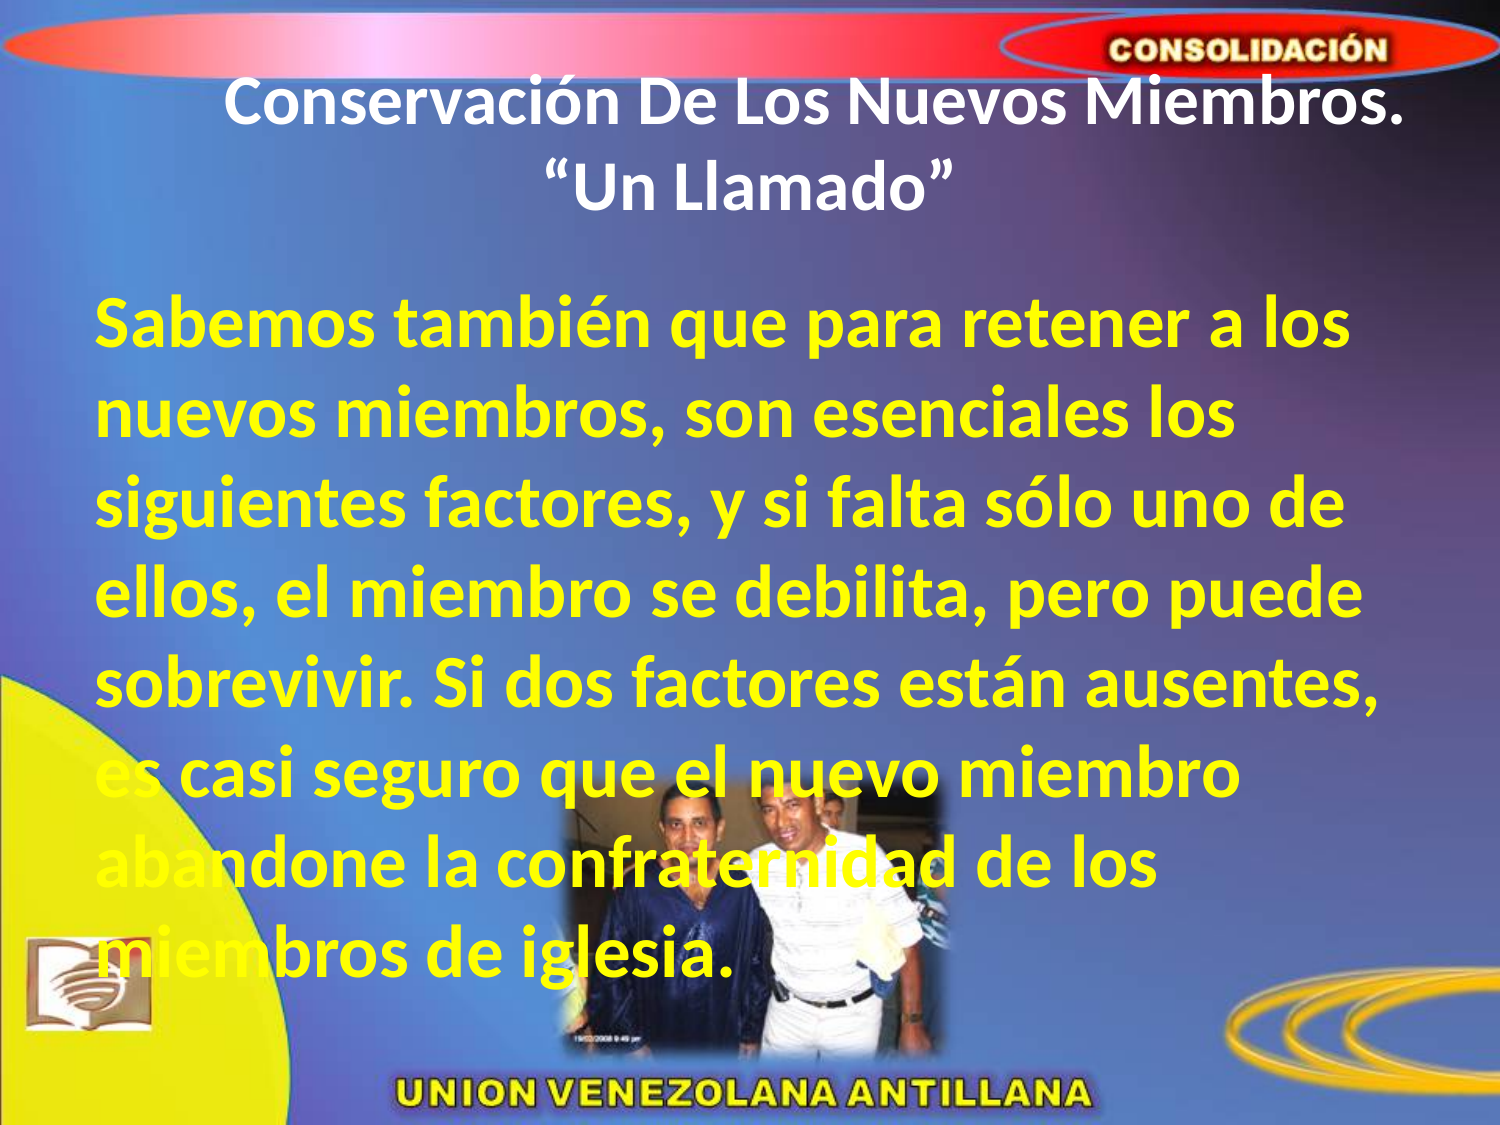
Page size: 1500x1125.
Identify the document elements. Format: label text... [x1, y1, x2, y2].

title Conservación De Los Nuevos Miembros. “Un Llamado” [75, 45, 1425, 233]
list Sabemos también que para retener a los nuevos miembros, son esenciales los siguientes factores, y si falta sólo uno de ellos, el miembro se debilita, pero puede sobrevivir. Si dos factores están ausentes, es casi seguro que el nuevo miembro abandone la confraternidad de los miembros de iglesia. [23, 265, 1418, 1008]
picture [0, 0, 1500, 1125]
